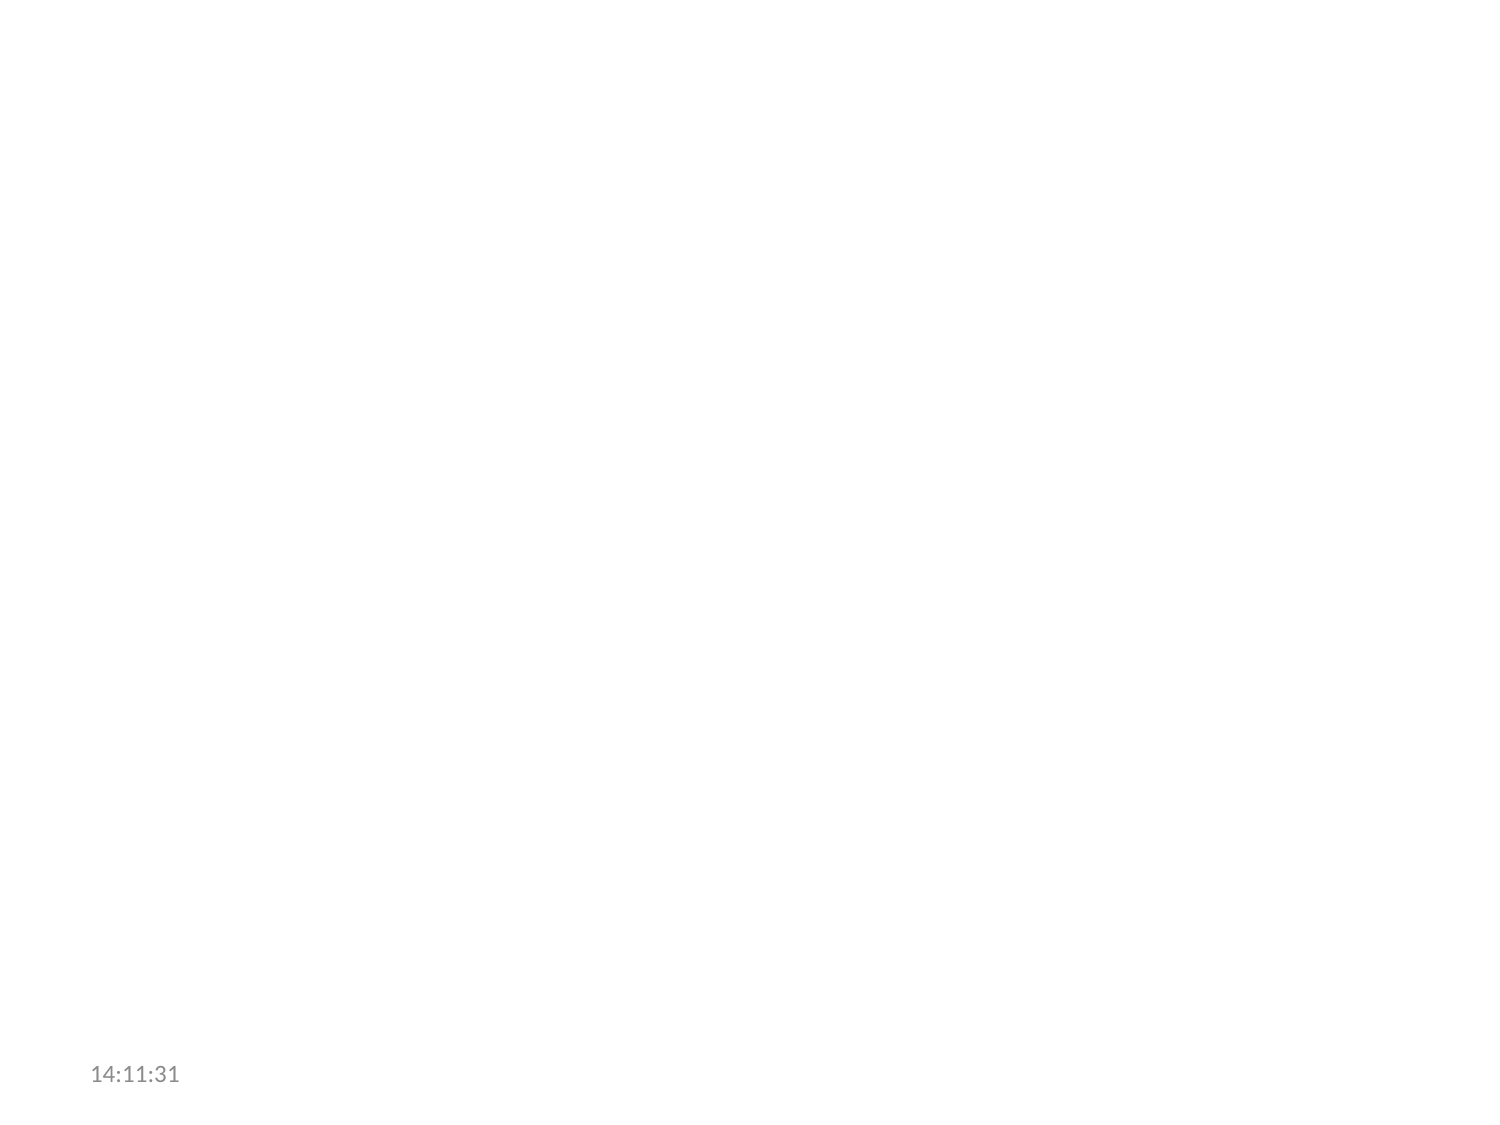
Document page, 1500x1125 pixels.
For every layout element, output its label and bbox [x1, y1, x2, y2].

slide_number [75, 1042, 425, 1103]
